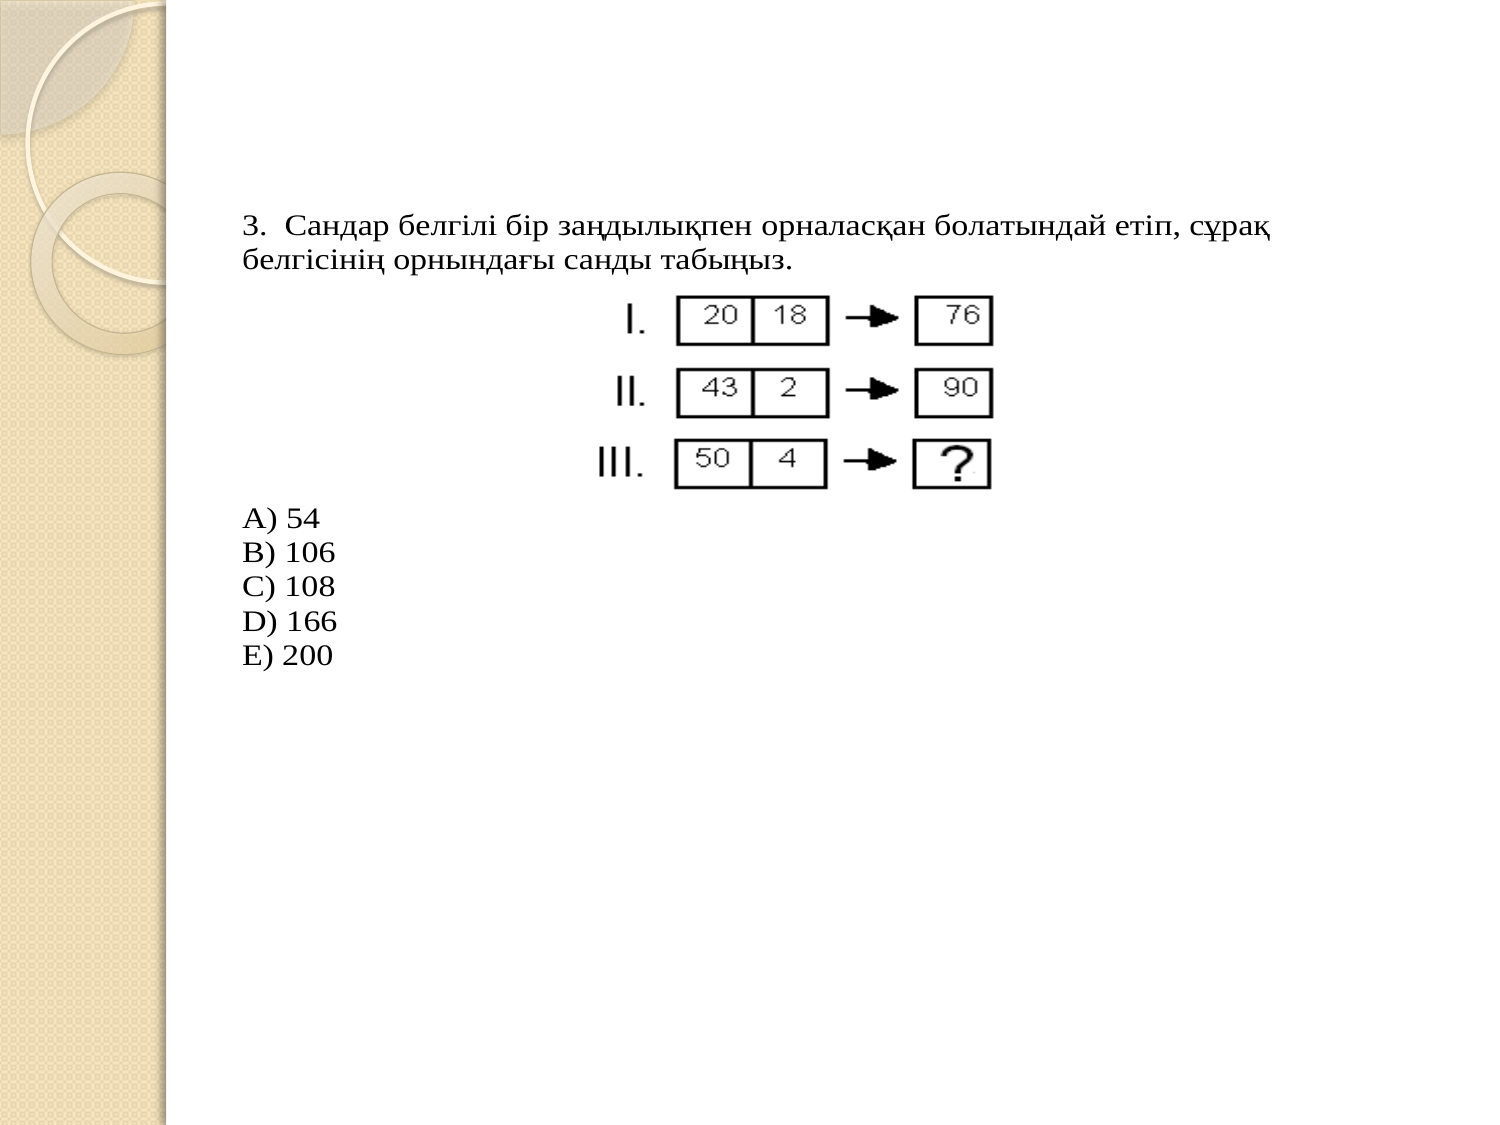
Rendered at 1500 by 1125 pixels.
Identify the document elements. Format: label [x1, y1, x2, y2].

list [241, 207, 1377, 673]
